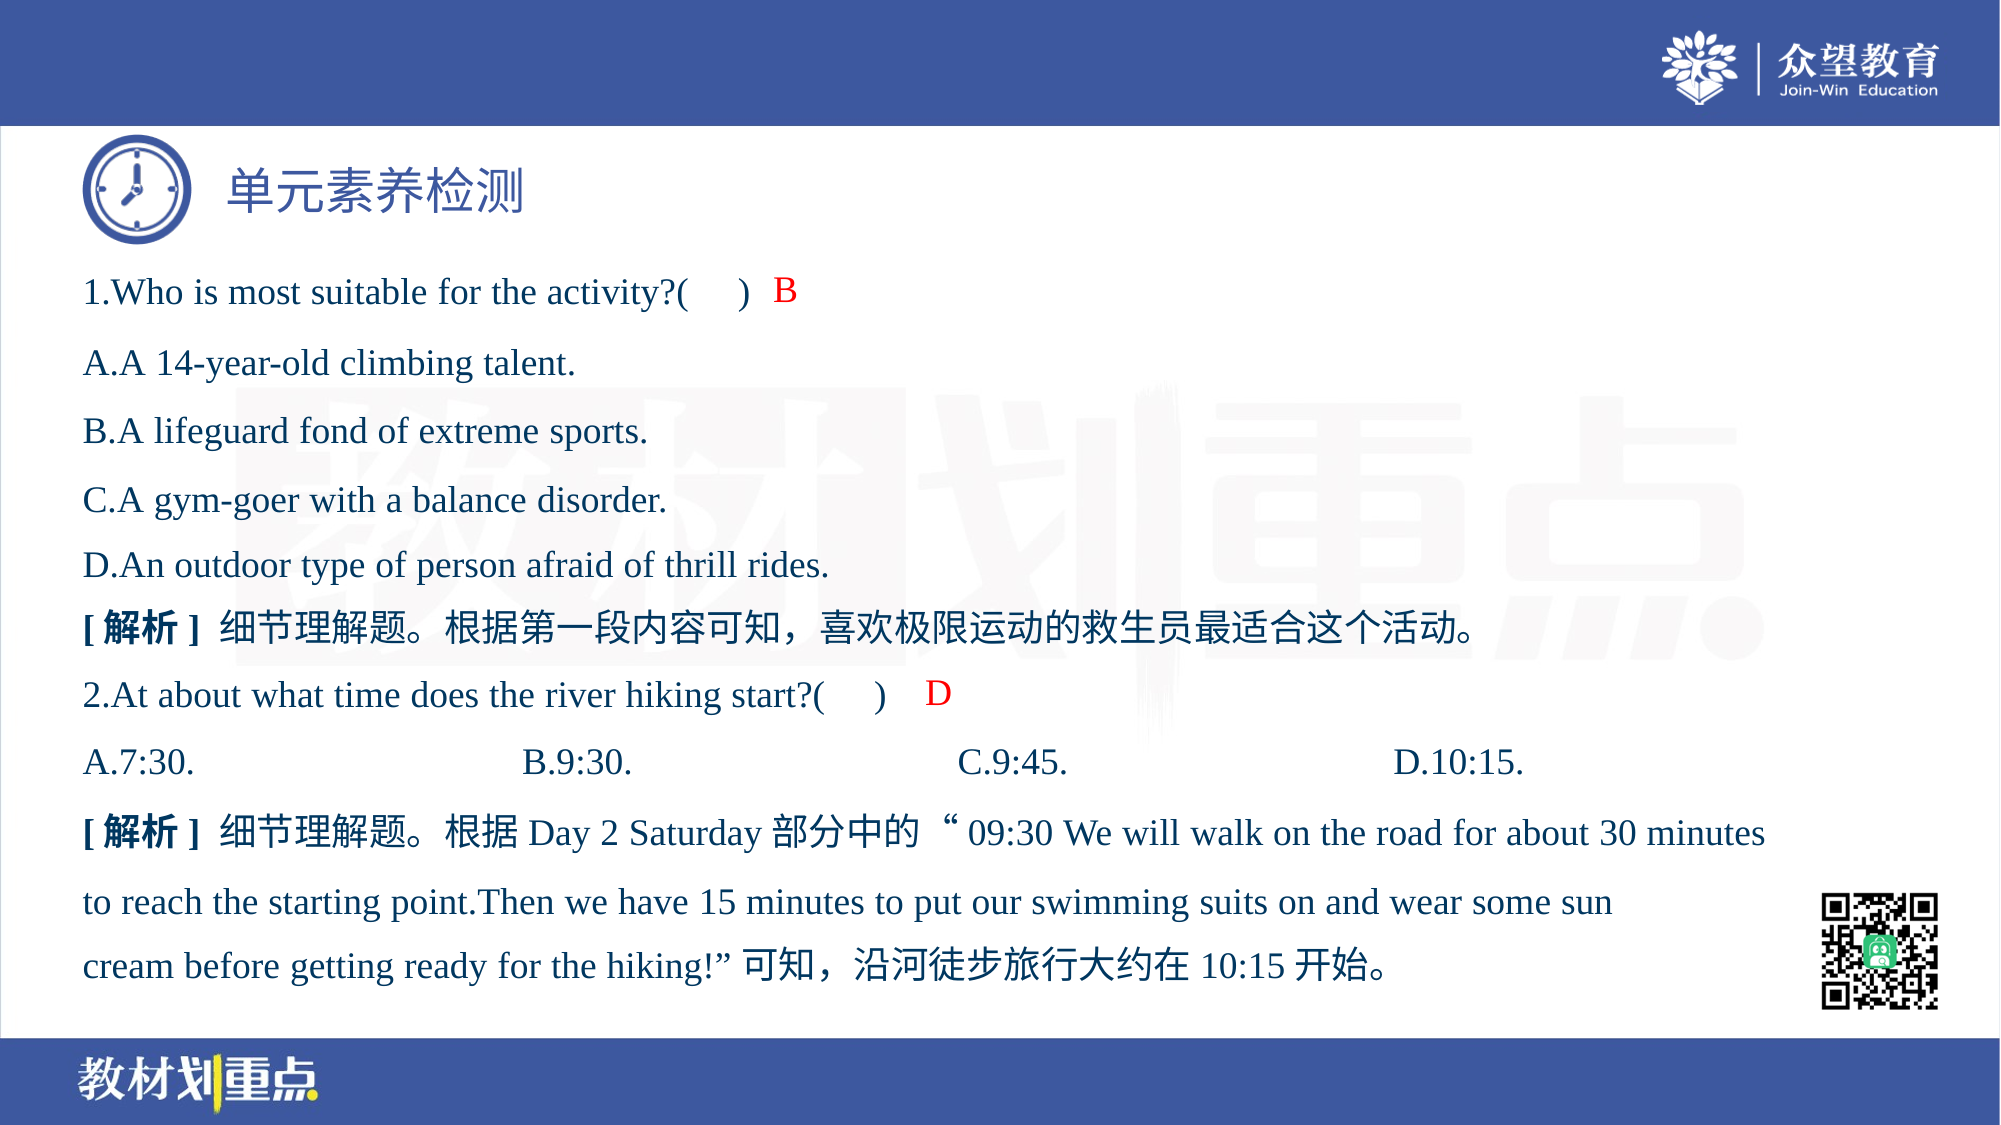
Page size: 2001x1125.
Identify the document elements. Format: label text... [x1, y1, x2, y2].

picture [0, 0, 2000, 1125]
text_box 1.Who is most suitable for the activity?( ) [82, 247, 1817, 306]
text_box A.A 14-year-old climbing talent. B.A lifeguard fond of extreme sports. C.A gym-goer with a balance disorder. D.An outdoor type of person afraid of thrill rides. [82, 313, 1817, 578]
text_box [解析] 细节理解题。根据Day 2 Saturday部分中的“09:30 We will walk on the road for about 30 minutes to reach the starting point.Then we have 15 minutes to put our swimming suits on and wear some sun cream before getting ready for the hiking!”可知，沿河徒步旅行大约在10:15开始。 [82, 784, 1817, 980]
text_box A.7:30. B.9:30. C.9:45. D.10:15. [82, 716, 1817, 775]
text_box B [759, 245, 812, 304]
text_box D [911, 648, 966, 707]
text_box [解析] 细节理解题。根据第一段内容可知，喜欢极限运动的救生员最适合这个活动。 [82, 583, 1817, 642]
text_box 2.At about what time does the river hiking start?( ) [82, 650, 1817, 708]
